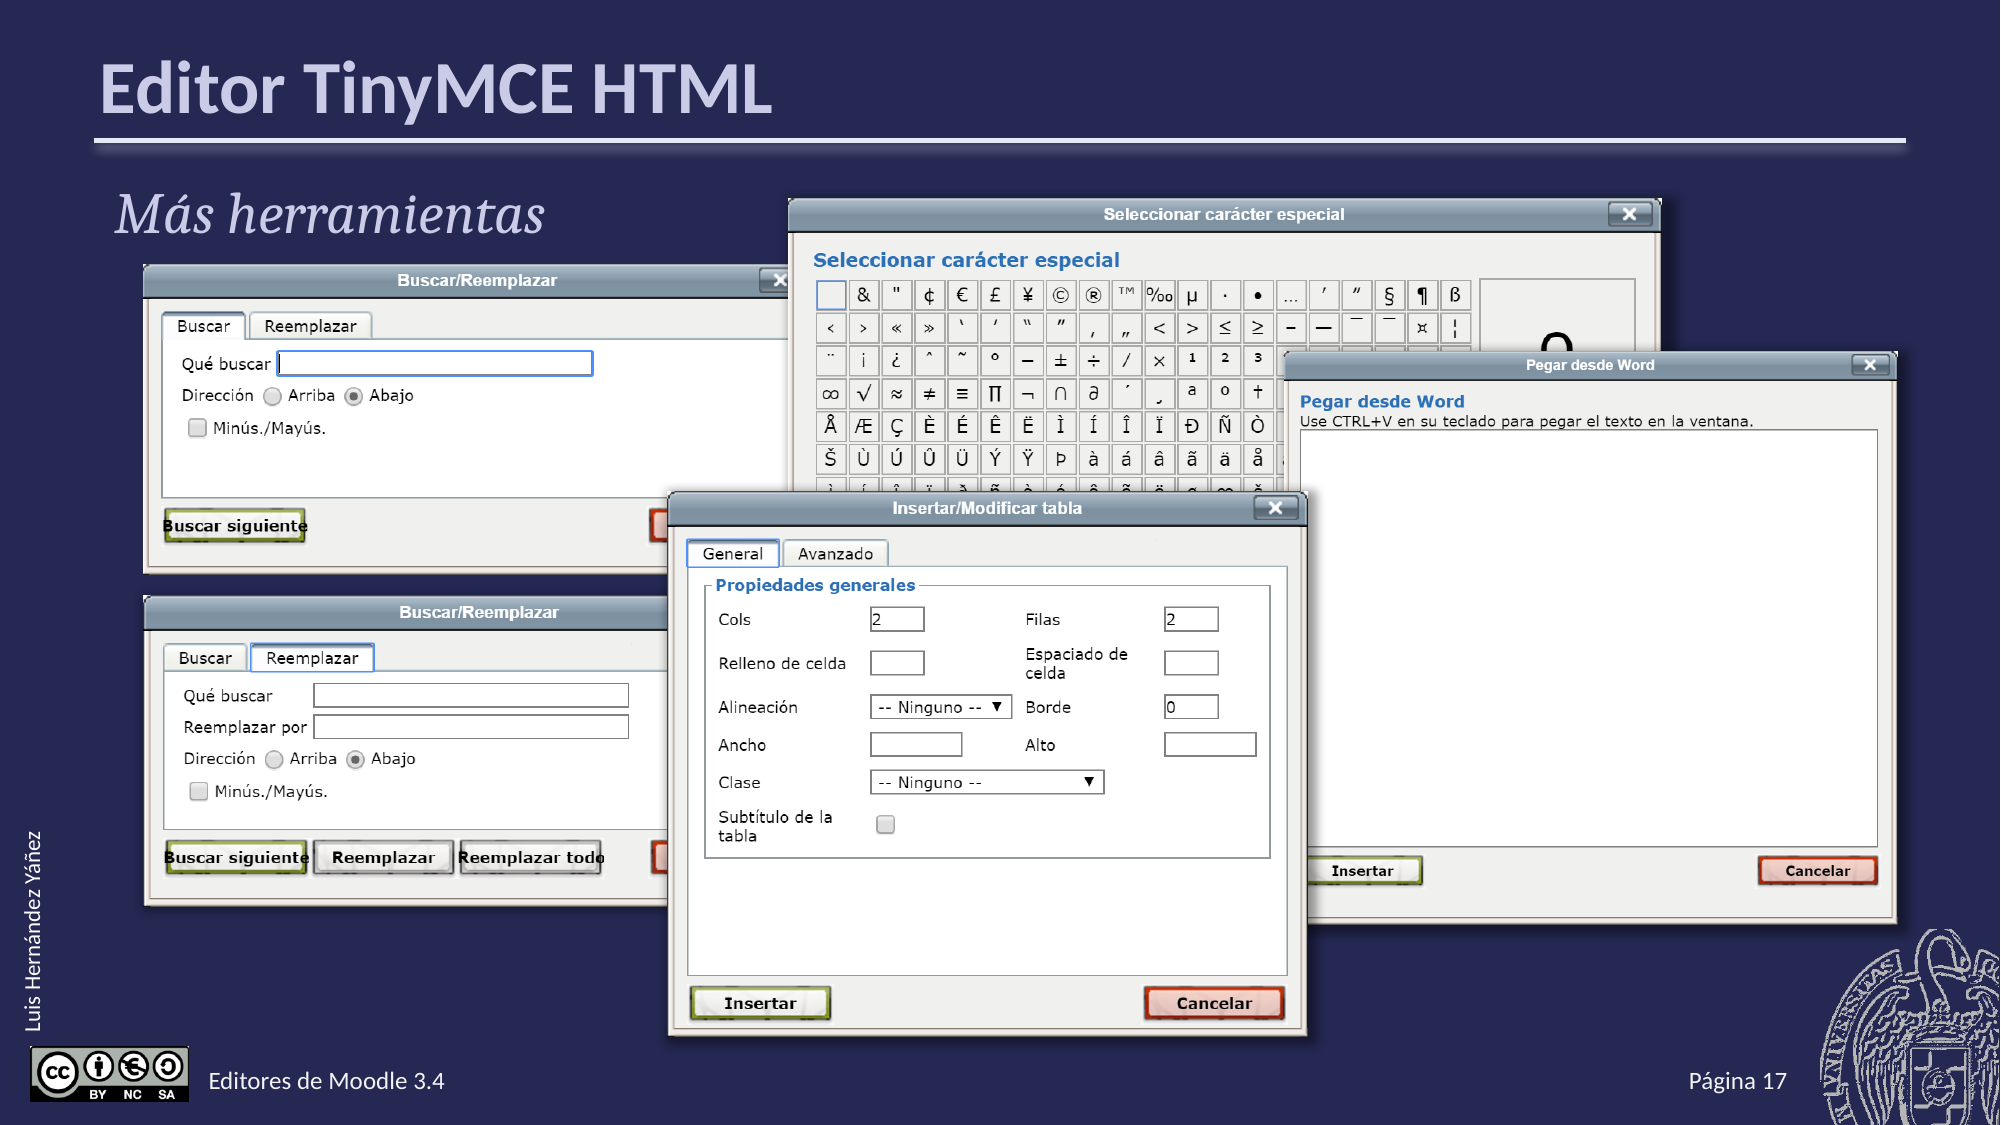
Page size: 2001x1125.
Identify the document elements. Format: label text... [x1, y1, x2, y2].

picture [1820, 929, 1999, 1125]
picture [30, 1046, 189, 1102]
picture [143, 197, 1898, 1037]
title Editor TinyMCE HTML [99, 46, 1900, 129]
picture [143, 595, 662, 907]
footer Editores de Moodle 3.4 [208, 1035, 1428, 1095]
slide_number Página 16 [1590, 1035, 1788, 1095]
list Más herramientas [99, 153, 1900, 992]
